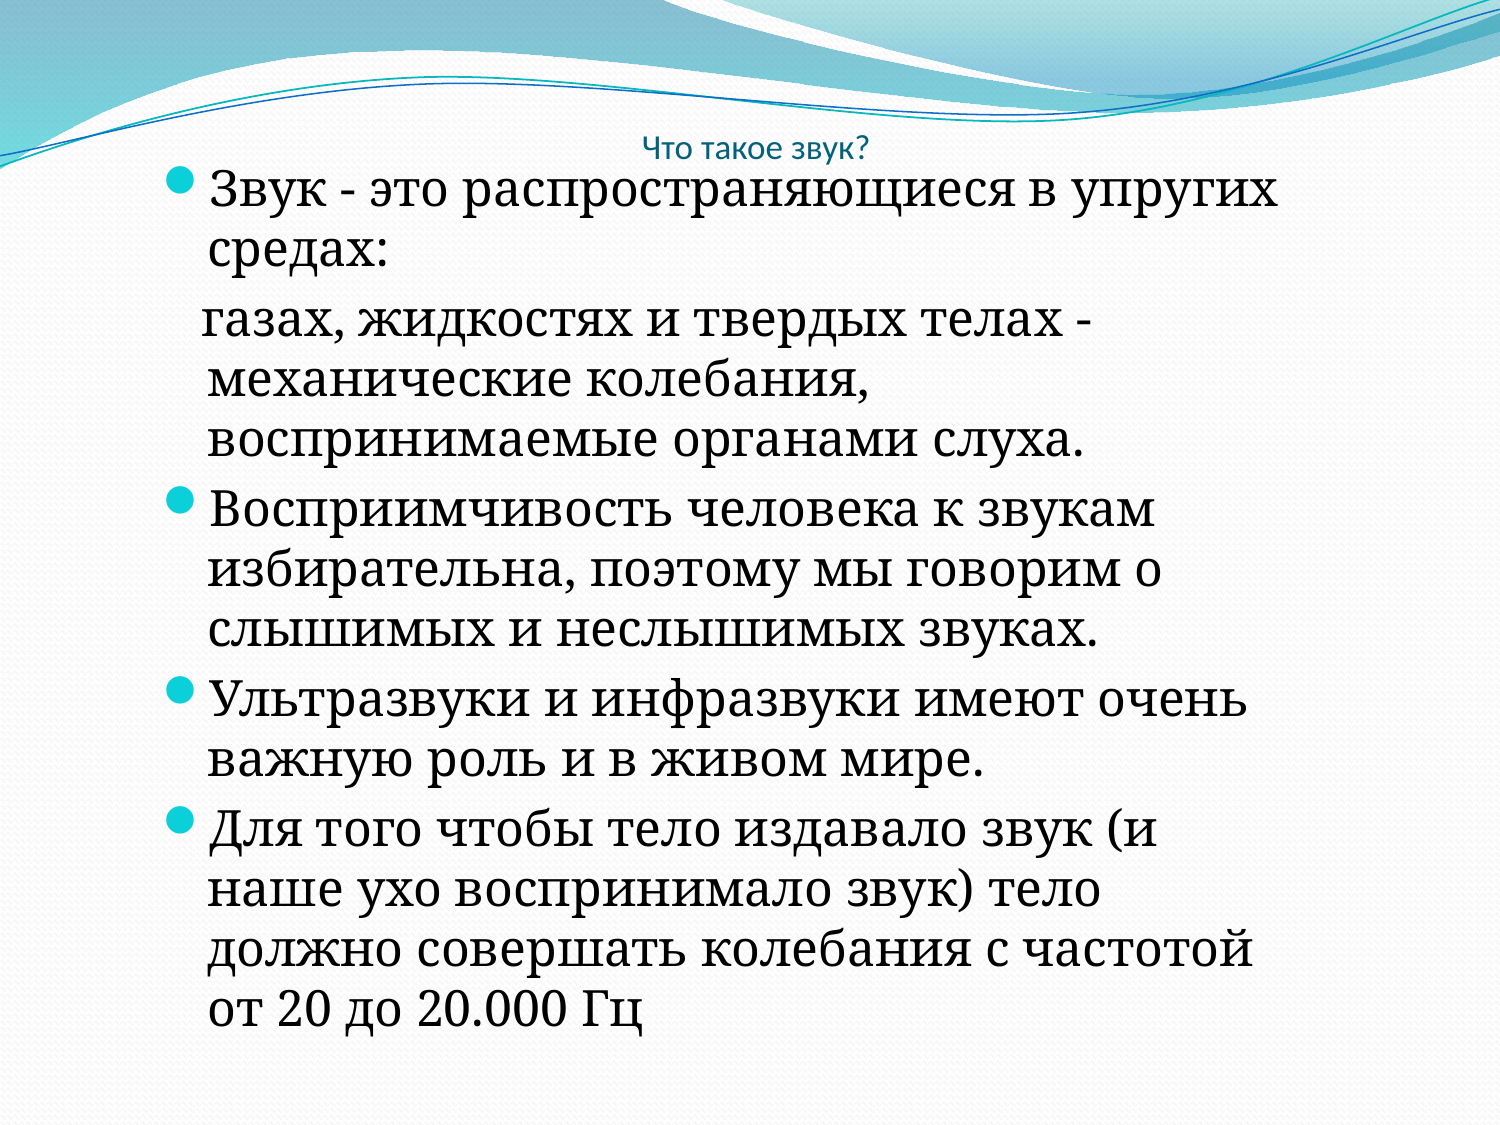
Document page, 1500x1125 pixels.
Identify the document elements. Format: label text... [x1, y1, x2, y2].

text_box Звук - это распространяющиеся в упругих средах: газах, жидкостях и твердых телах - механические колебания, воспринимаемые органами слуха. Восприимчивость человека к звукам избирательна, поэтому мы говорим о слышимых и неслышимых звуках. Ультразвуки и инфразвуки имеют очень важную роль и в живом мире. Для того чтобы тело издавало звук (и наше ухо воспринимало звук) тело должно совершать колебания с частотой от 20 до 20.000 Гц [147, 148, 1317, 719]
title Что такое звук? [75, 115, 1438, 209]
text_box [112, 621, 1199, 683]
